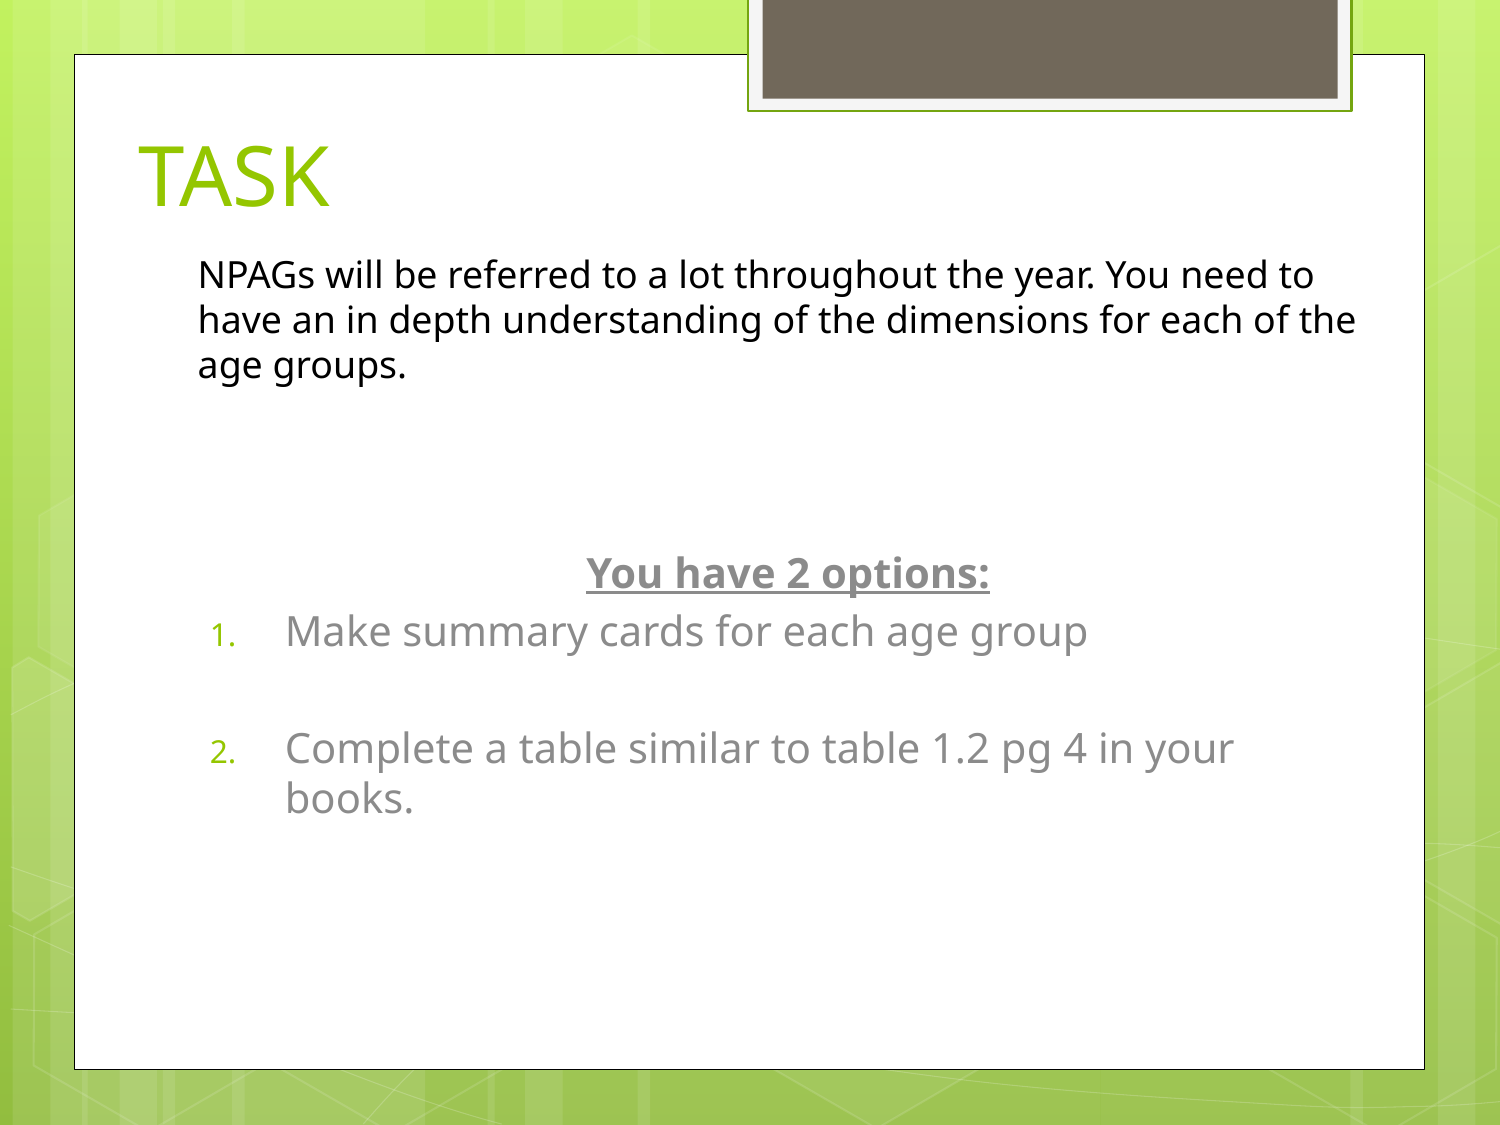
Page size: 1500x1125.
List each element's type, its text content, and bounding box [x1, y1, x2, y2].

title TASK [123, 113, 1399, 231]
text_box NPAGs will be referred to a lot throughout the year. You need to have an in depth understanding of the dimensions for each of the age groups. [182, 243, 1388, 439]
list You have 2 options: Make summary cards for each age group Complete a table similar to table 1.2 pg 4 in your books. [194, 538, 1382, 968]
